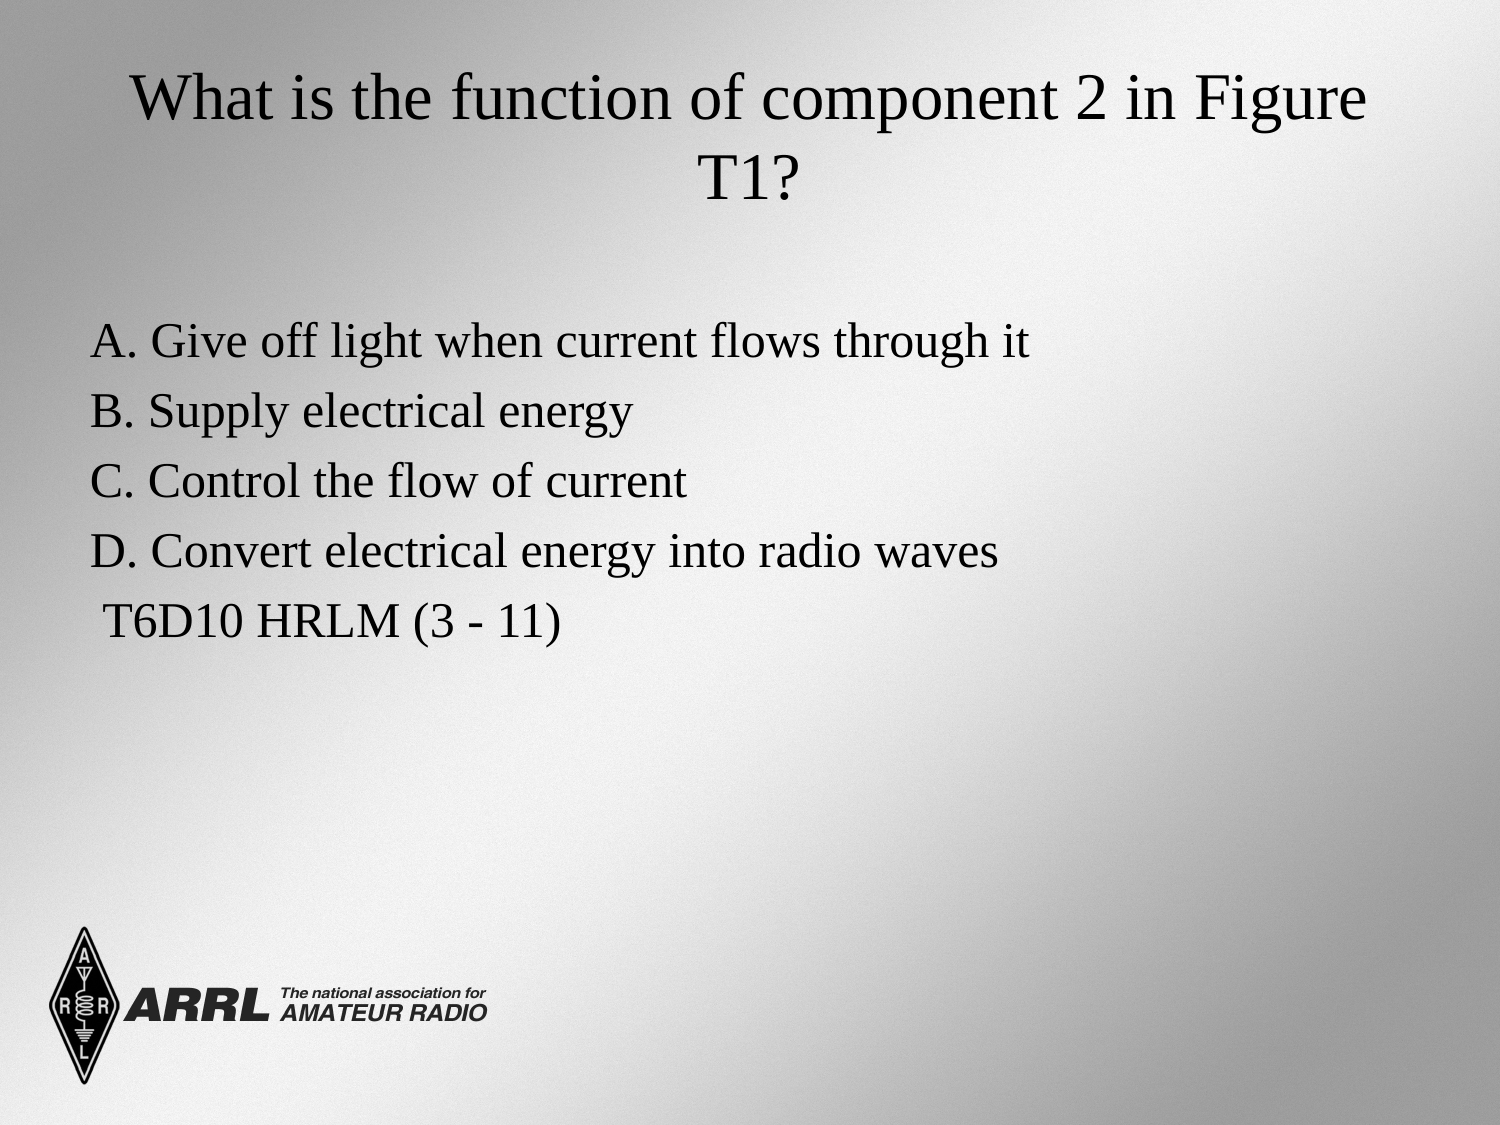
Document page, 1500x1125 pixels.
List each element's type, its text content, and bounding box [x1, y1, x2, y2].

title What is the function of component 2 in Figure T1? [75, 45, 1425, 233]
list A. Give off light when current flows through it B. Supply electrical energy C. Control the flow of current D. Convert electrical energy into radio waves T6D10 HRLM (3 - 11) [75, 299, 1425, 1005]
picture [0, 0, 1500, 1125]
